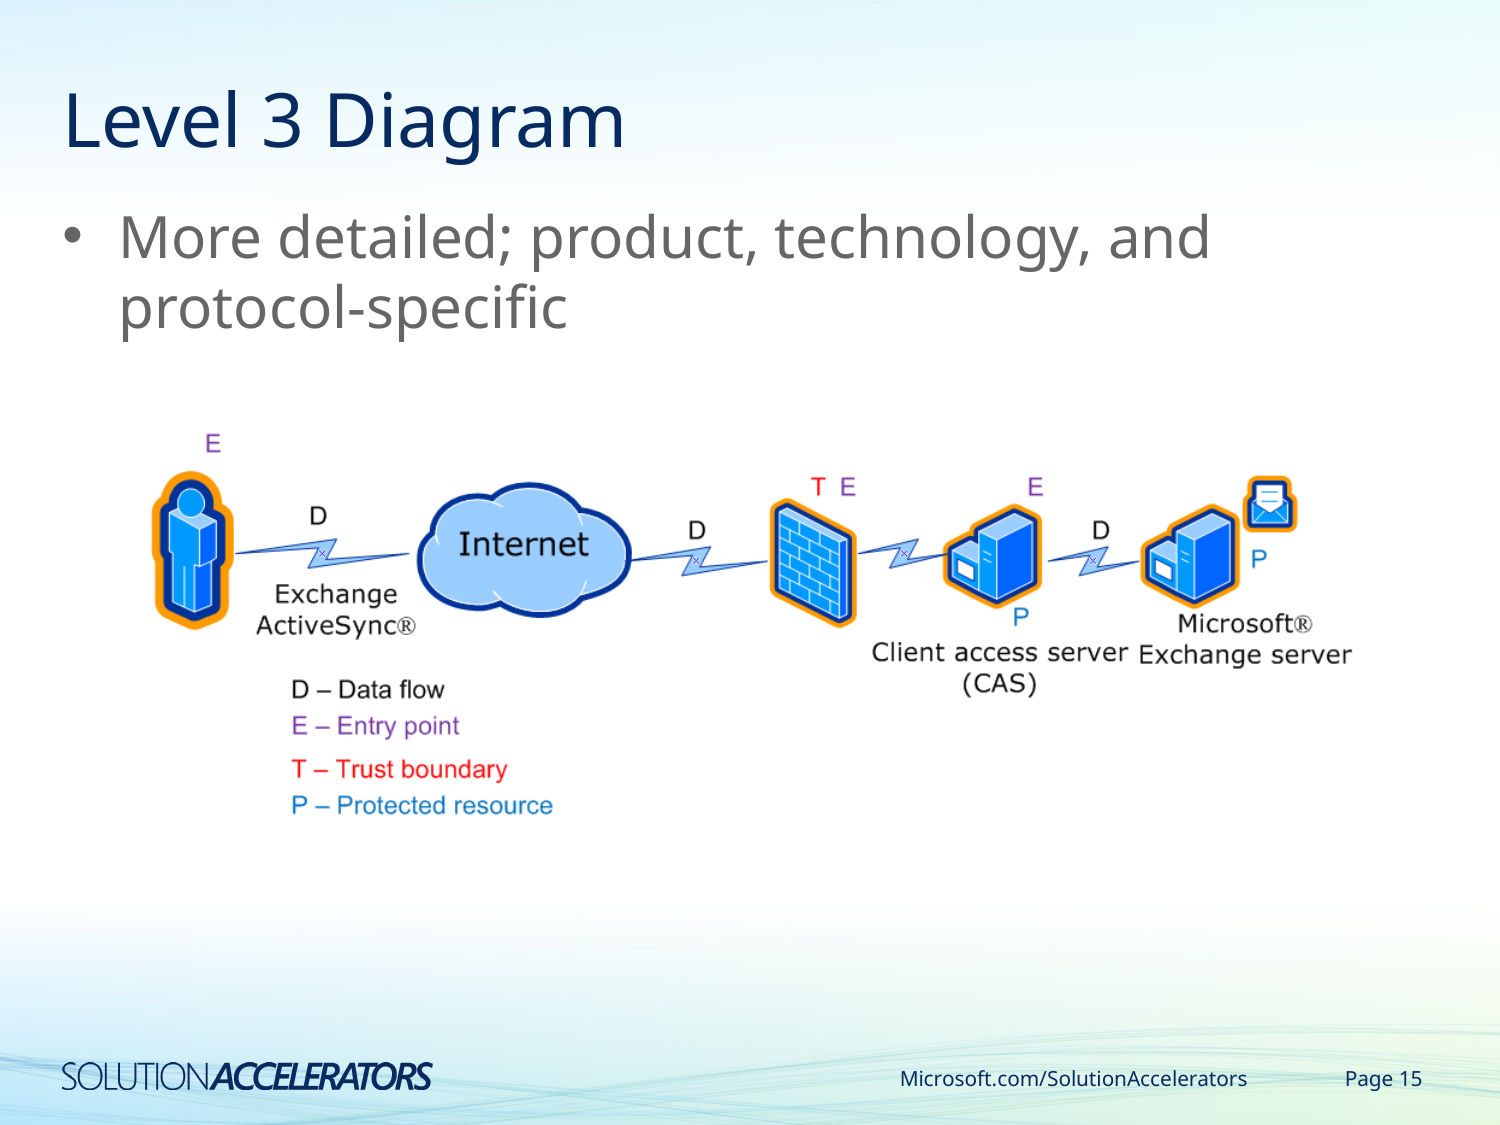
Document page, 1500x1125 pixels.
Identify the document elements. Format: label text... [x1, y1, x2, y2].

title Level 3 Diagram [62, 37, 1438, 163]
slide_number Page 15 [1287, 1050, 1438, 1110]
picture [0, 0, 1500, 1125]
list More detailed; product, technology, and protocol-specific [62, 200, 1438, 1005]
footer Microsoft.com/SolutionAccelerators [787, 1050, 1263, 1110]
